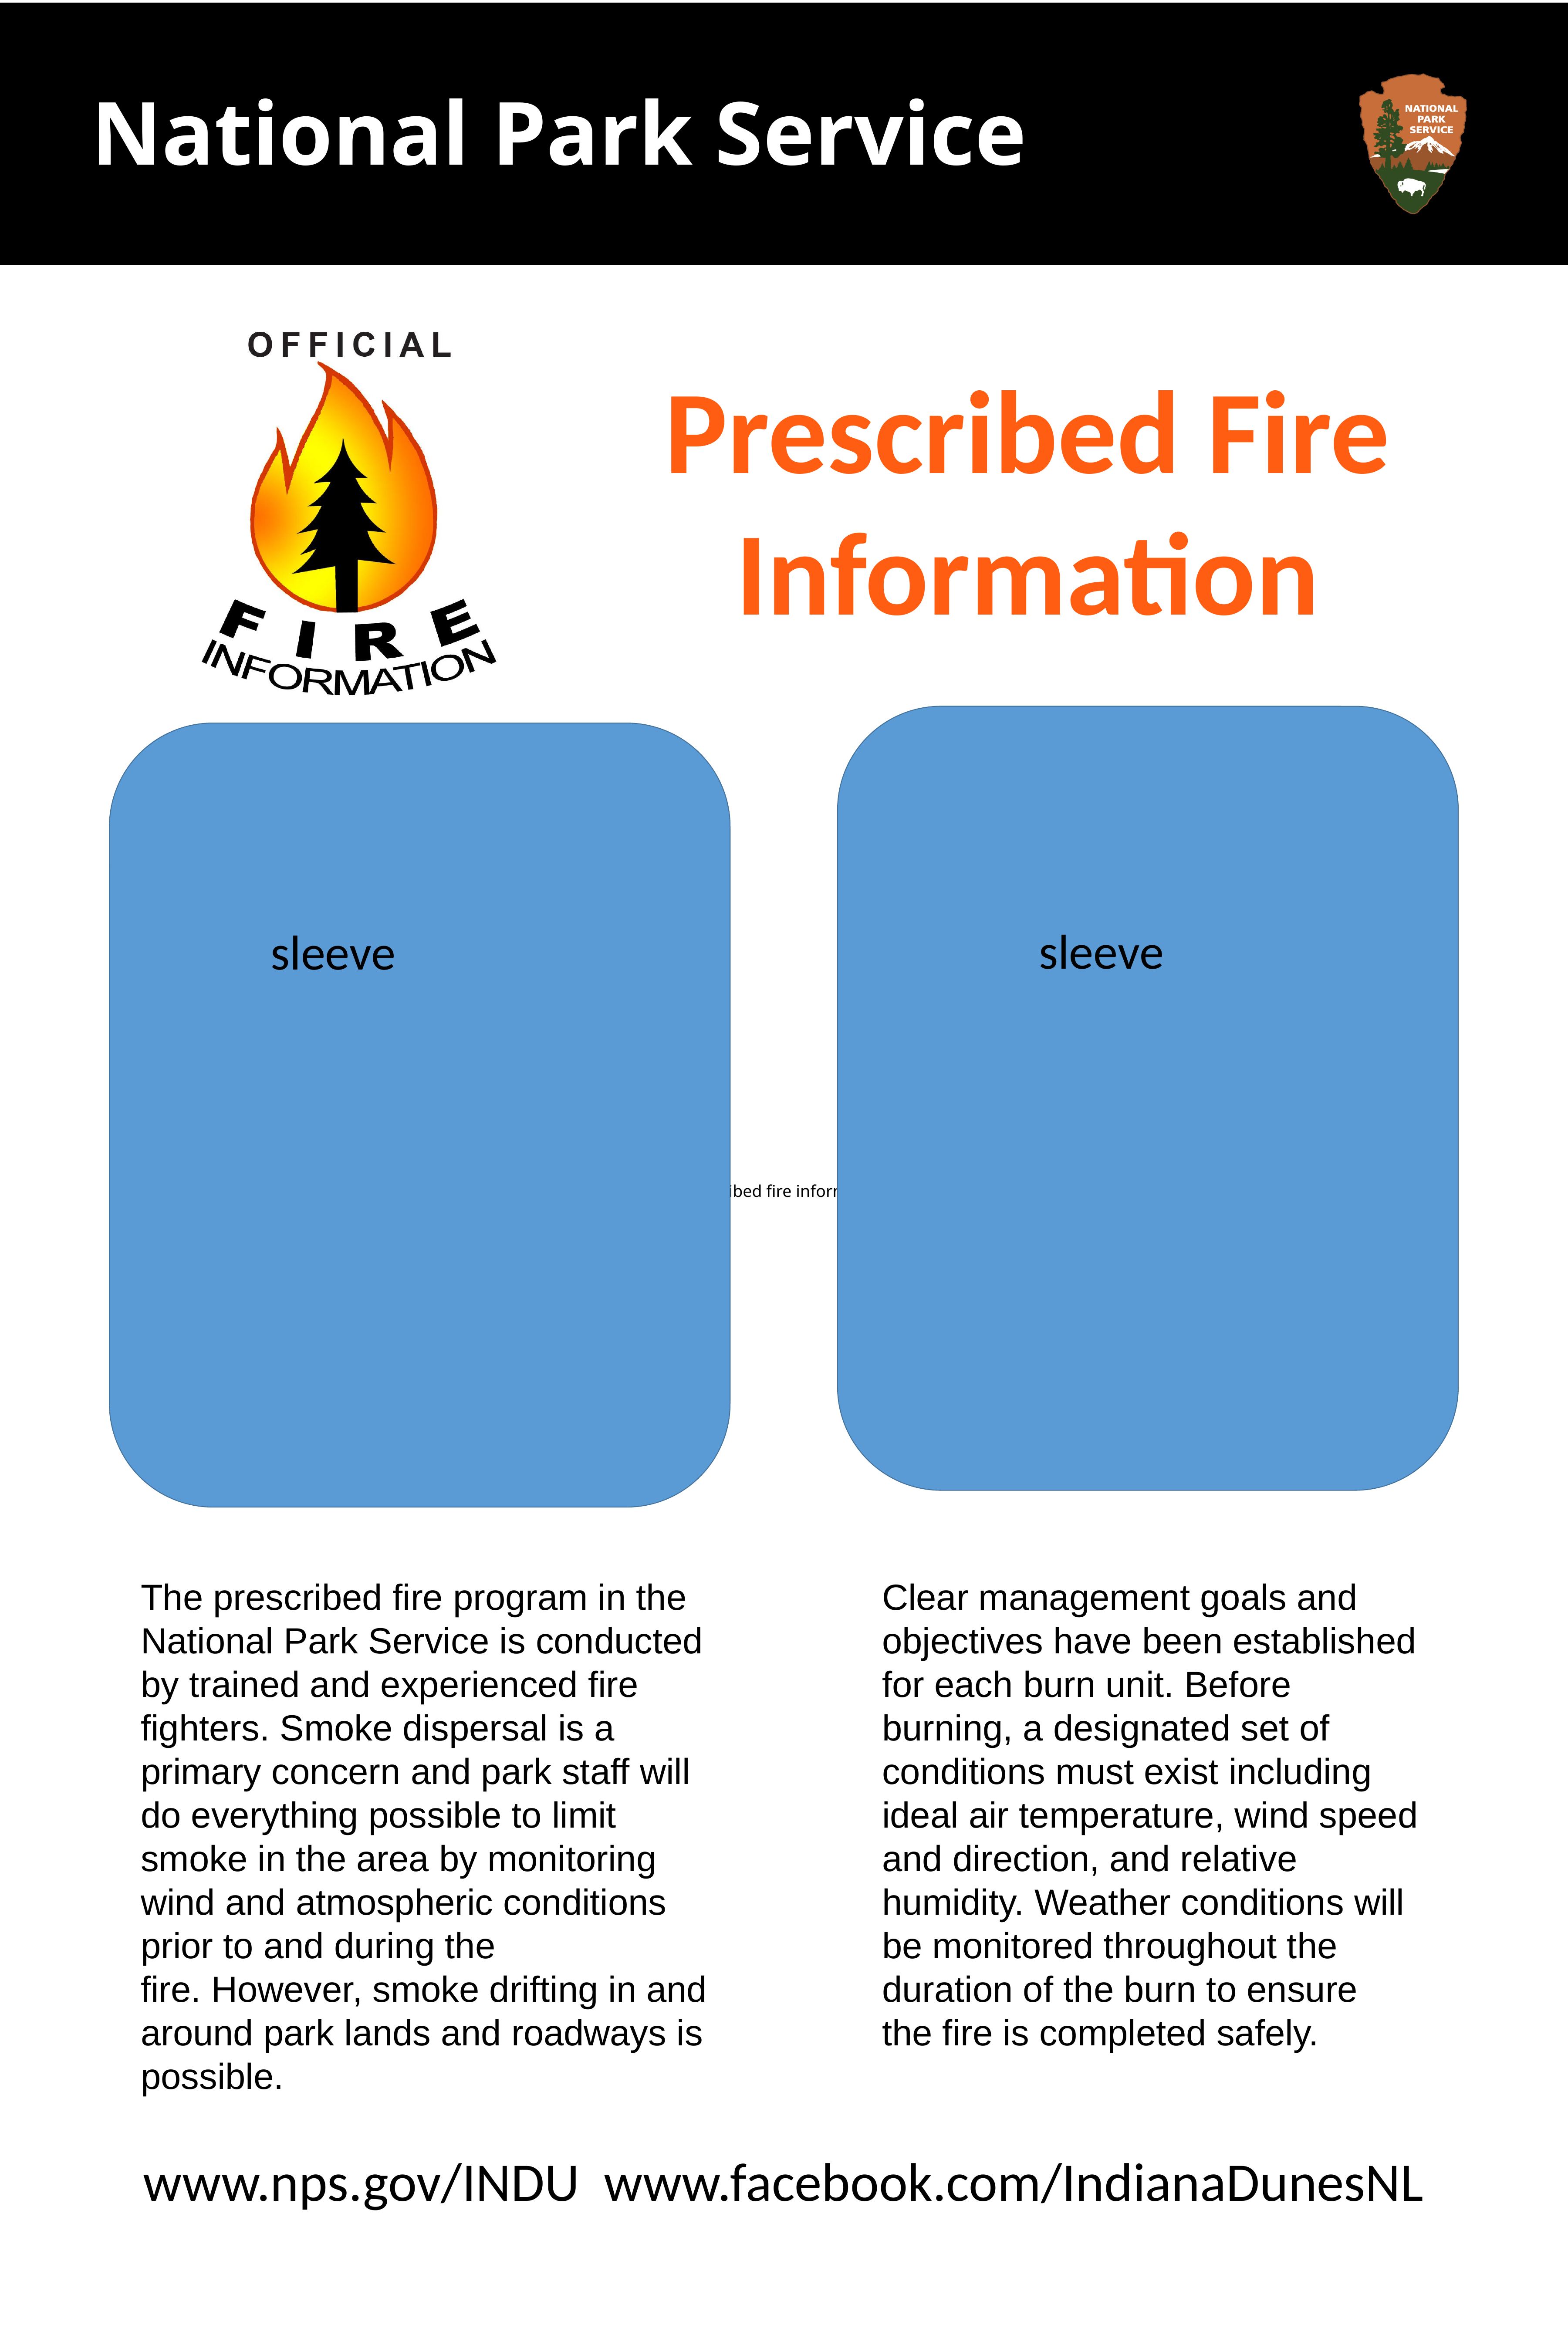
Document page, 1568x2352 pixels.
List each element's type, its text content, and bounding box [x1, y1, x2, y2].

text_box The prescribed fire program in the National Park Service is conducted by trained and experienced fire fighters. Smoke dispersal is a primary concern and park staff will do everything possible to limit smoke in the area by monitoring wind and atmospheric conditions prior to and during the fire. However, smoke drifting in and around park lands and roadways is possible. [131, 1570, 730, 2129]
text_box sleeve [1032, 916, 1324, 982]
text_box [109, 723, 731, 1508]
text_box [0, 3, 1568, 265]
text_box sleeve [264, 917, 555, 983]
text_box Clear management goals and objectives have been established for each burn unit. Before burning, a designated set of conditions must exist including ideal air temperature, wind speed and direction, and relative humidity. Weather conditions will be monitored throughout the duration of the burn to ensure the fire is completed safely. [872, 1570, 1437, 2056]
text_box [837, 706, 1459, 1491]
picture [119, 312, 578, 706]
text_box www.nps.gov/INDU www.facebook.com/IndianaDunesNL [137, 2143, 1431, 2216]
title Prescribed fire information [731, 1127, 837, 1204]
text_box National Park Service [91, 78, 1229, 183]
text_box Prescribed Fire Information [578, 353, 1500, 640]
picture [1359, 73, 1467, 214]
